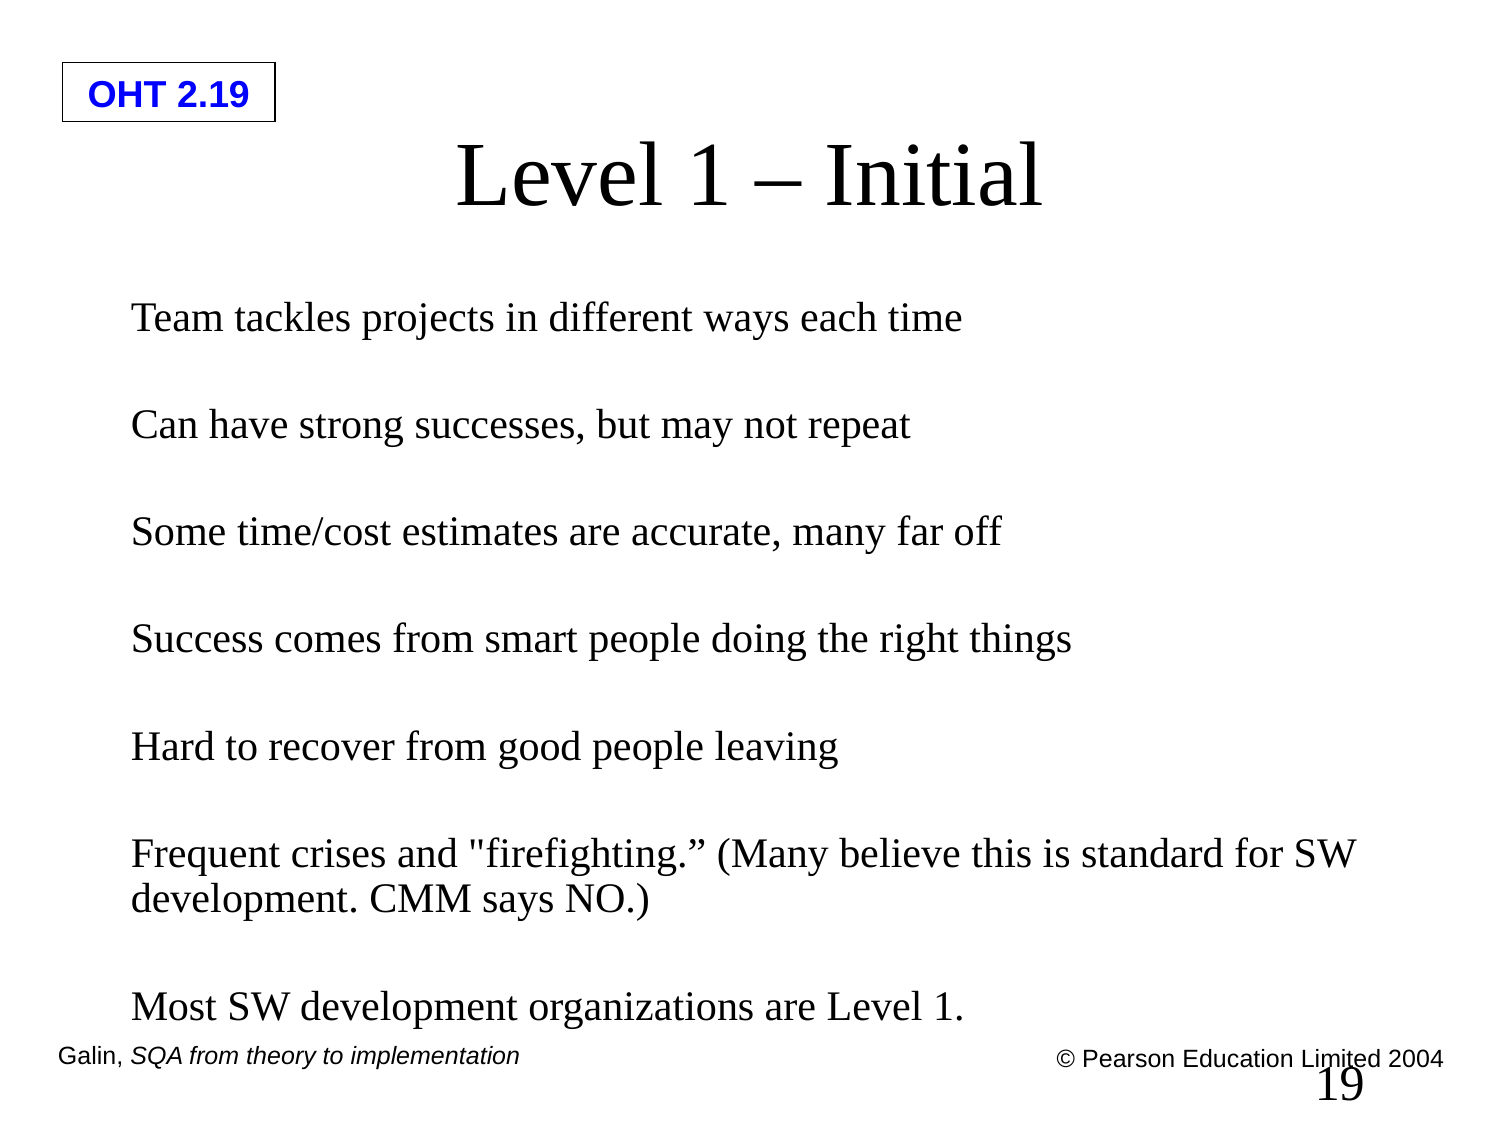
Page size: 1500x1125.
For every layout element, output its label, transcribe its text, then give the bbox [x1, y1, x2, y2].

list Team tackles projects in different ways each time Can have strong successes, but may not repeat Some time/cost estimates are accurate, many far off Success comes from smart people doing the right things Hard to recover from good people leaving Frequent crises and "firefighting.” (Many believe this is standard for SW development. CMM says NO.) Most SW development organizations are Level 1. [74, 287, 1426, 1038]
title Level 1 – Initial [74, 74, 1426, 263]
slide_number 19 [1299, 1042, 1425, 1103]
